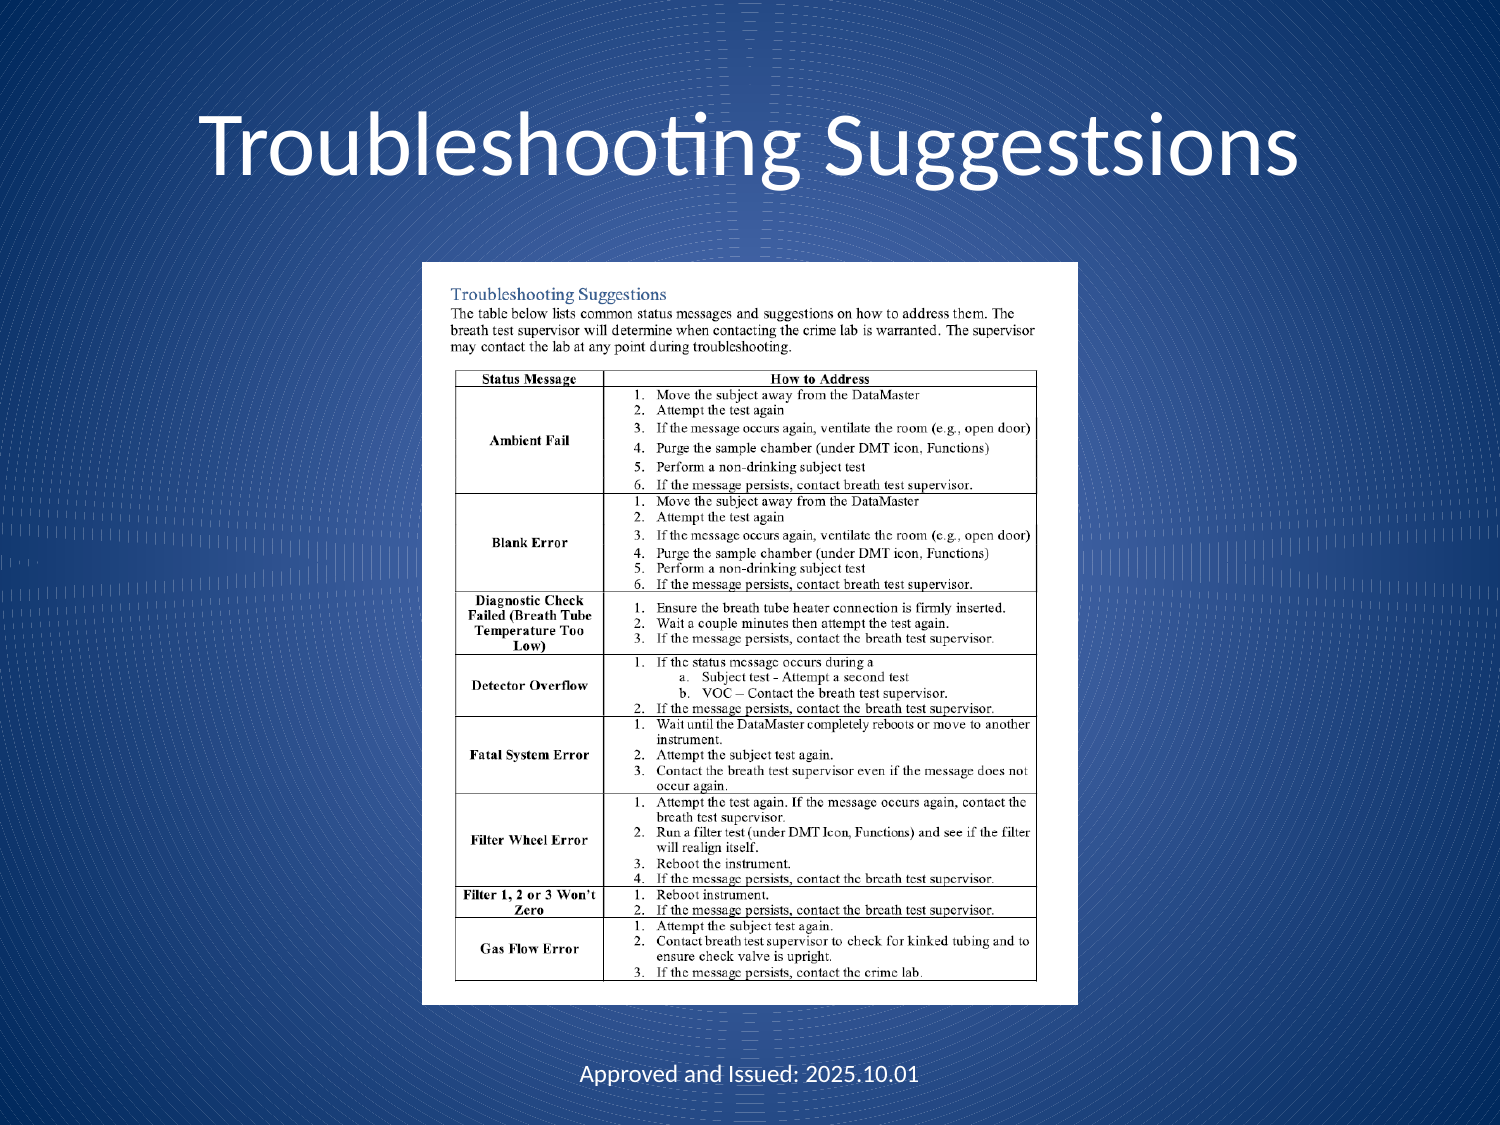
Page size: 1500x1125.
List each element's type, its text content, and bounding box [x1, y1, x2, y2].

title Troubleshooting Suggestsions [75, 45, 1425, 233]
footer Approved and Issued: 2025.10.01 [512, 1042, 988, 1103]
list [422, 262, 1078, 1006]
